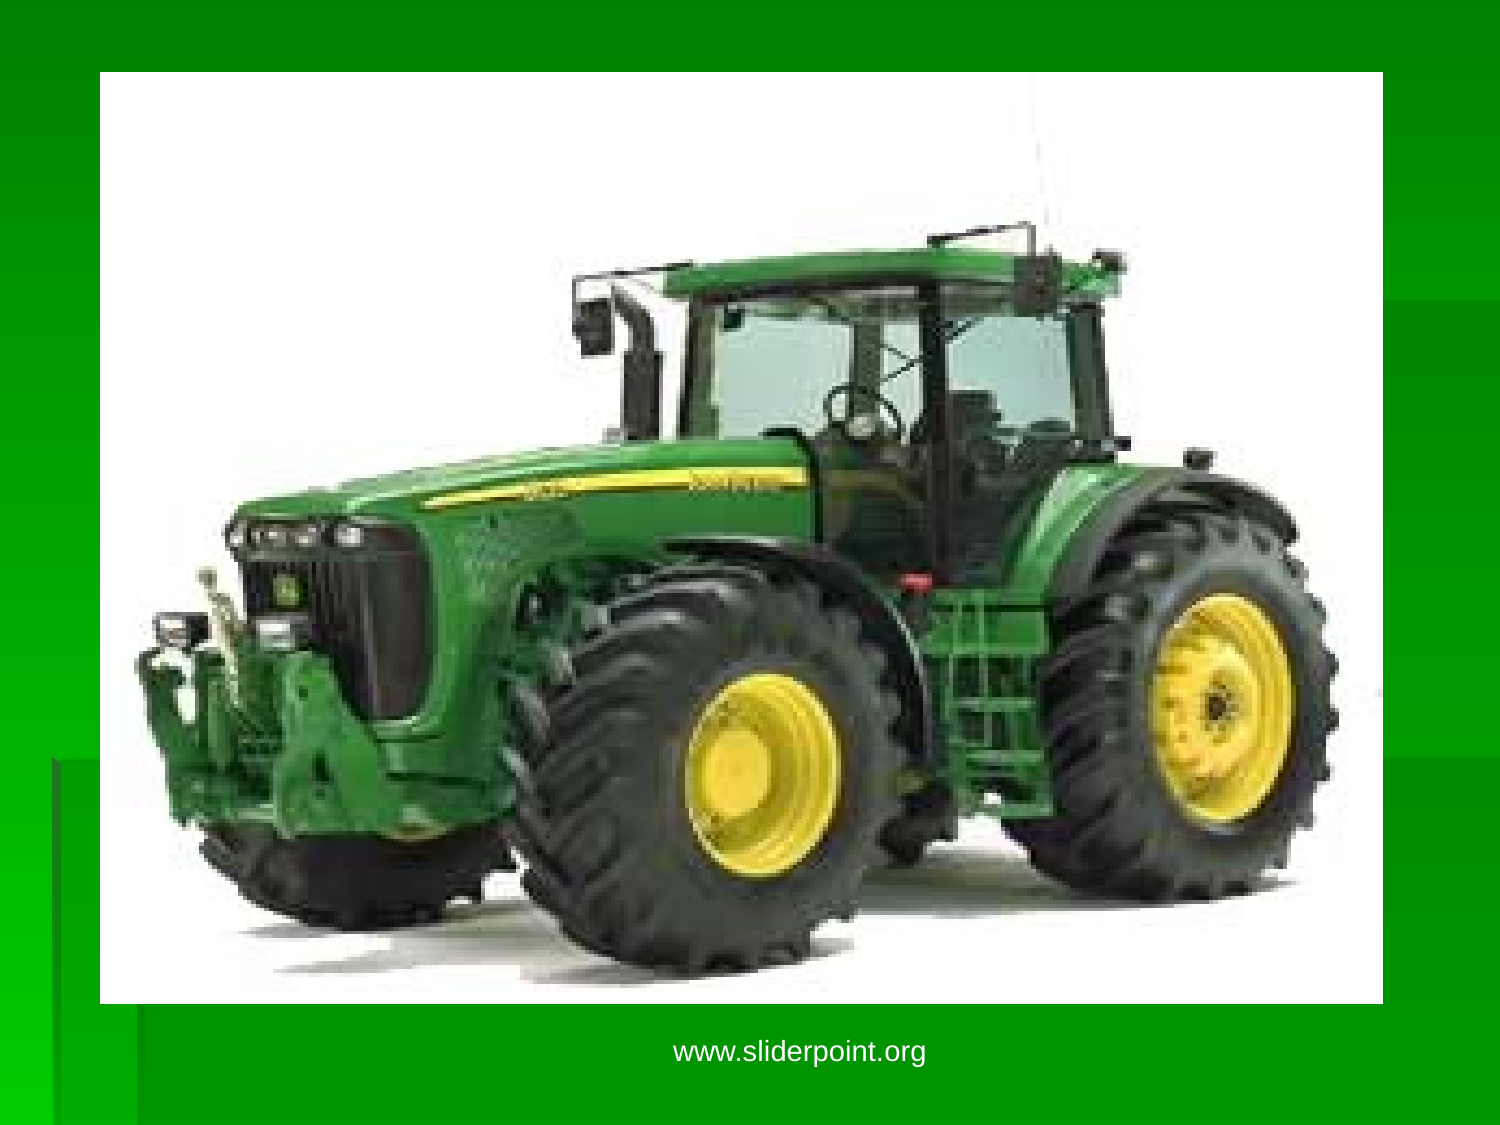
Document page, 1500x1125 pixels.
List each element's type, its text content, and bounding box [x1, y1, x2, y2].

footer www.sliderpoint.org [562, 1024, 1038, 1103]
picture [100, 72, 1383, 1005]
